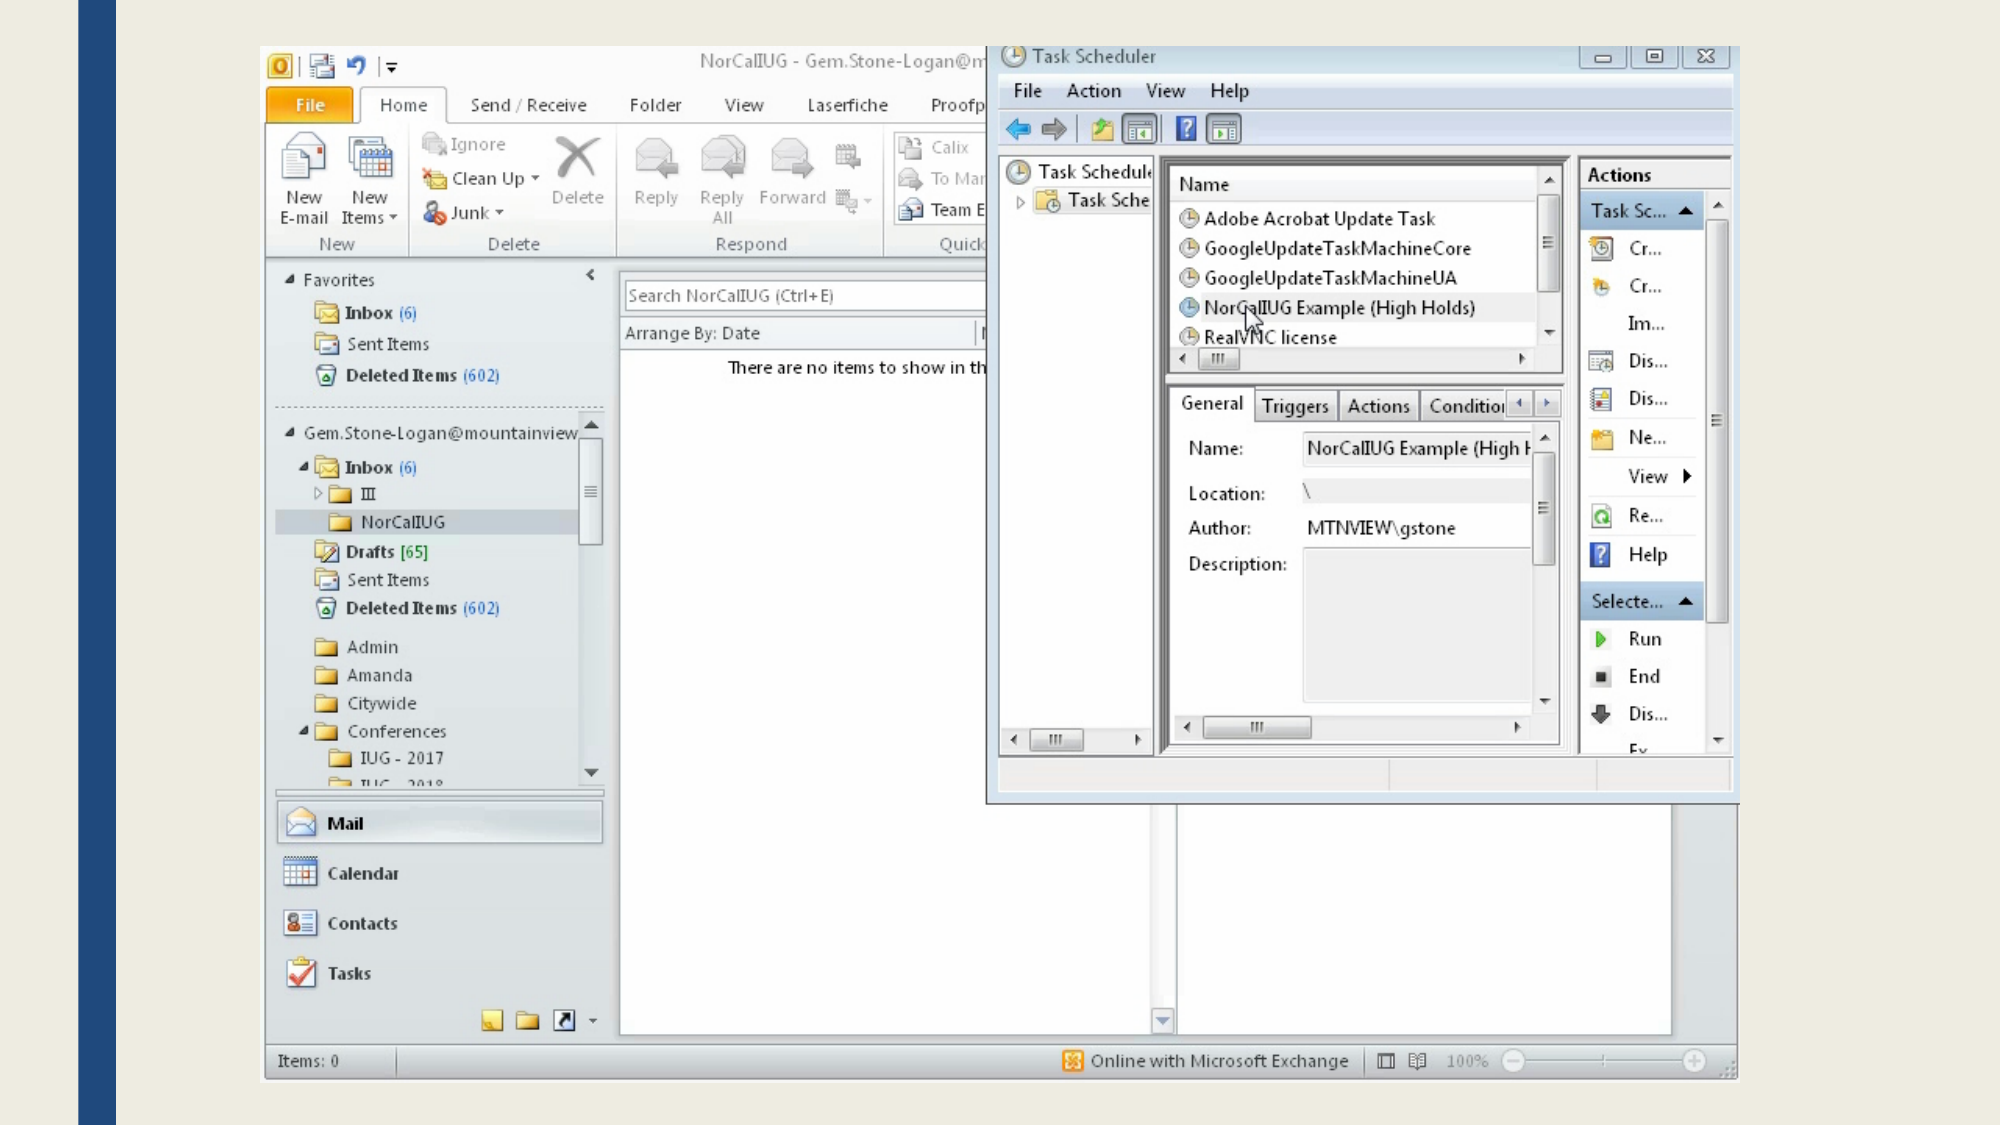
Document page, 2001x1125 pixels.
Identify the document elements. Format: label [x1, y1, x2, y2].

text_box [259, 45, 1741, 1084]
